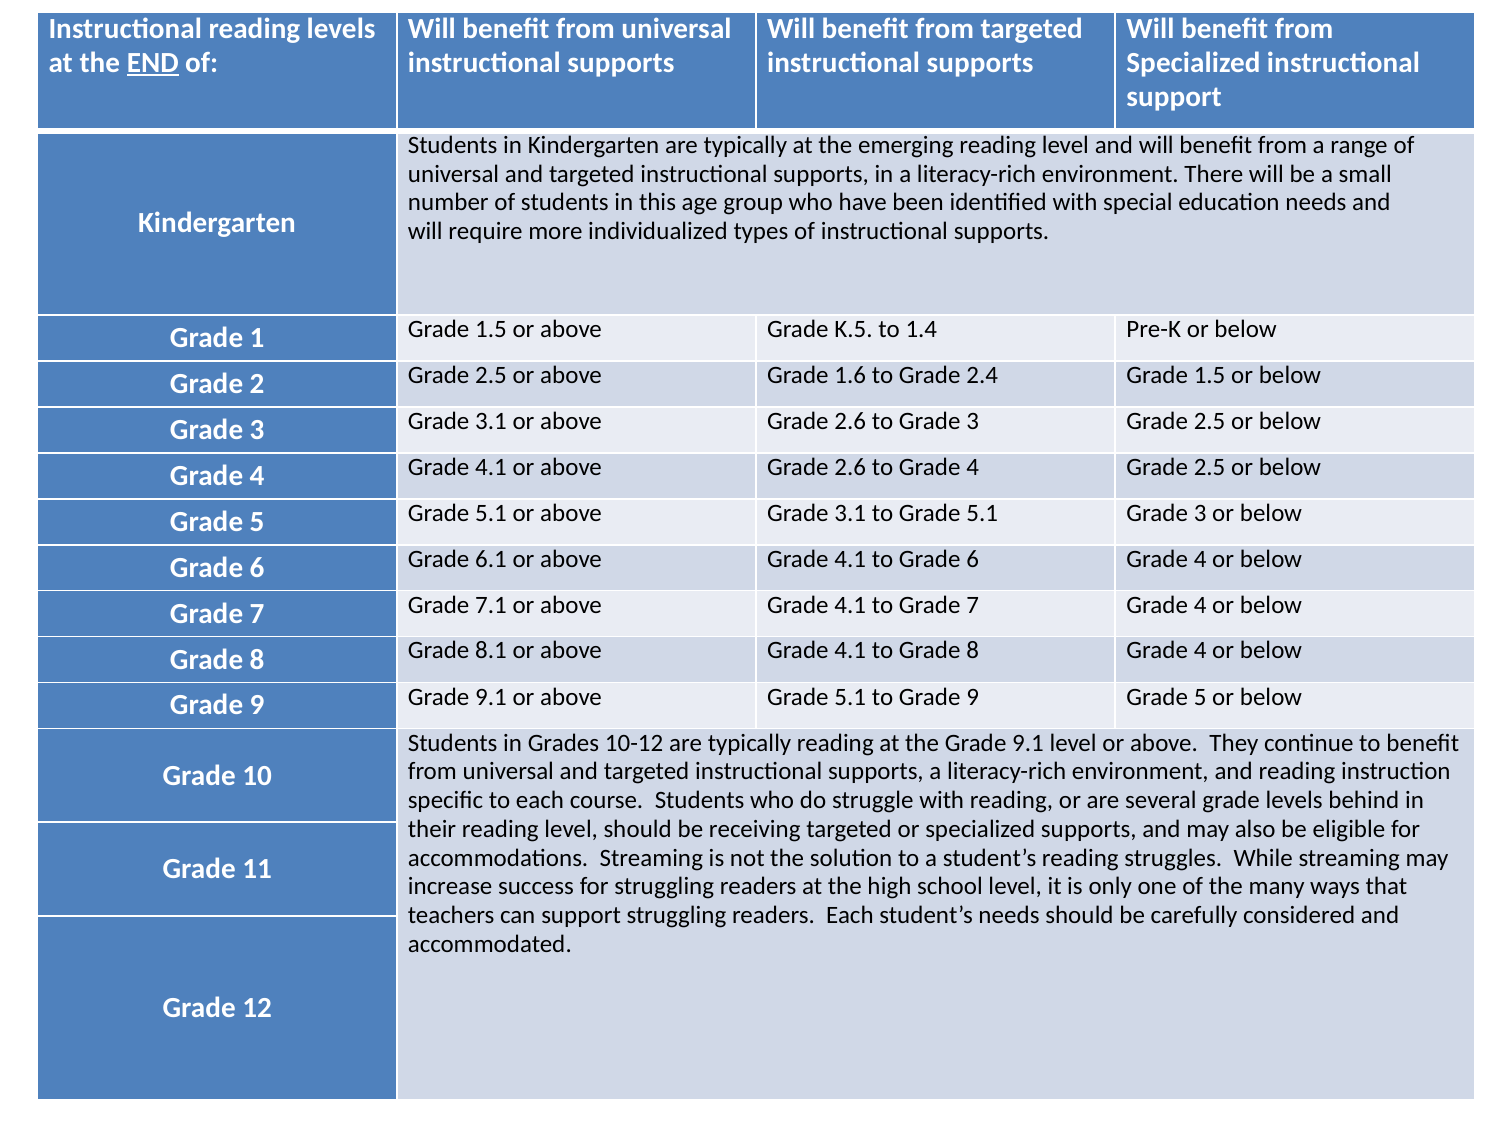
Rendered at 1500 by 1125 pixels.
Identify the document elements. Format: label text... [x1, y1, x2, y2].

table_cell Grade 4.1 to Grade 6 [757, 546, 1114, 590]
table_cell Grade 4 or below [1116, 637, 1474, 682]
table_cell Grade 6 [38, 546, 396, 590]
table_cell Grade 9 [38, 683, 396, 728]
table_cell Grade 2 [38, 362, 396, 406]
table_cell Grade 3 [38, 408, 396, 452]
table_cell Pre-K or below [1116, 316, 1474, 360]
table_cell Grade 2.6 to Grade 4 [757, 454, 1114, 498]
table_cell Grade 12 [38, 917, 396, 1099]
table_header Instructional reading levels at the END of: [38, 13, 396, 128]
table_cell Grade 1 [38, 316, 396, 360]
table_cell Grade 5.1 to Grade 9 [757, 683, 1114, 728]
table_cell Grade 3.1 or above [398, 408, 755, 452]
table_cell Grade 4 or below [1116, 591, 1474, 636]
table_cell Grade 3.1 to Grade 5.1 [757, 500, 1114, 544]
table_cell Grade 2.6 to Grade 3 [757, 408, 1114, 452]
table_cell Grade 4.1 to Grade 8 [757, 637, 1114, 682]
table_cell Grade 4.1 to Grade 7 [757, 591, 1114, 636]
table_cell Grade 4.1 or above [398, 454, 755, 498]
table_cell Grade 5.1 or above [398, 500, 755, 544]
table_cell Grade 11 [38, 823, 396, 915]
table_header Will benefit from Specialized instructional support [1116, 13, 1474, 128]
table_cell Grade 4 or below [1116, 546, 1474, 590]
table_cell Grade 10 [38, 729, 396, 821]
table_cell Grade 2.5 or below [1116, 454, 1474, 498]
table_cell Grade 7 [38, 591, 396, 636]
table_cell Grade 1.5 or above [398, 316, 755, 360]
table_cell Grade 8.1 or above [398, 637, 755, 682]
table_cell Grade 1.6 to Grade 2.4 [757, 362, 1114, 406]
table_cell Grade 4 [38, 454, 396, 498]
table_cell Grade 7.1 or above [398, 591, 755, 636]
table_header Will benefit from universal instructional supports [398, 13, 755, 128]
table_cell Grade 3 or below [1116, 500, 1474, 544]
table_cell Grade 2.5 or above [398, 362, 755, 406]
table_cell Grade 9.1 or above [398, 683, 755, 728]
table_cell Grade 5 or below [1116, 683, 1474, 728]
table_cell Grade 8 [38, 637, 396, 682]
table_cell Students in Grades 10-12 are typically reading at the Grade 9.1 level or above. They continue to benefit from universal and targeted instructional supports, a literacy-rich environment, and reading instruction specific to each course. Students who do struggle with reading, or are several grade levels behind in their reading level, should be receiving targeted or specialized supports, and may also be eligible for accommodations. Streaming is not the solution to a student’s reading struggles. While streaming may increase success for struggling readers at the high school level, it is only one of the many ways that teachers can support struggling readers. Each student’s needs should be carefully considered and accommodated. [398, 729, 1474, 1099]
table_cell Grade 5 [38, 500, 396, 544]
table_cell Grade 6.1 or above [398, 546, 755, 590]
table_cell Kindergarten [38, 134, 396, 314]
table_cell Students in Kindergarten are typically at the emerging reading level and will benefit from a range of universal and targeted instructional supports, in a literacy-rich environment. There will be a small number of students in this age group who have been identified with special education needs and will require more individualized types of instructional supports. [398, 134, 1474, 314]
table_cell Grade K.5. to 1.4 [757, 316, 1114, 360]
table_cell Grade 1.5 or below [1116, 362, 1474, 406]
table_cell Grade 2.5 or below [1116, 408, 1474, 452]
table_header Will benefit from targeted instructional supports [757, 13, 1114, 128]
